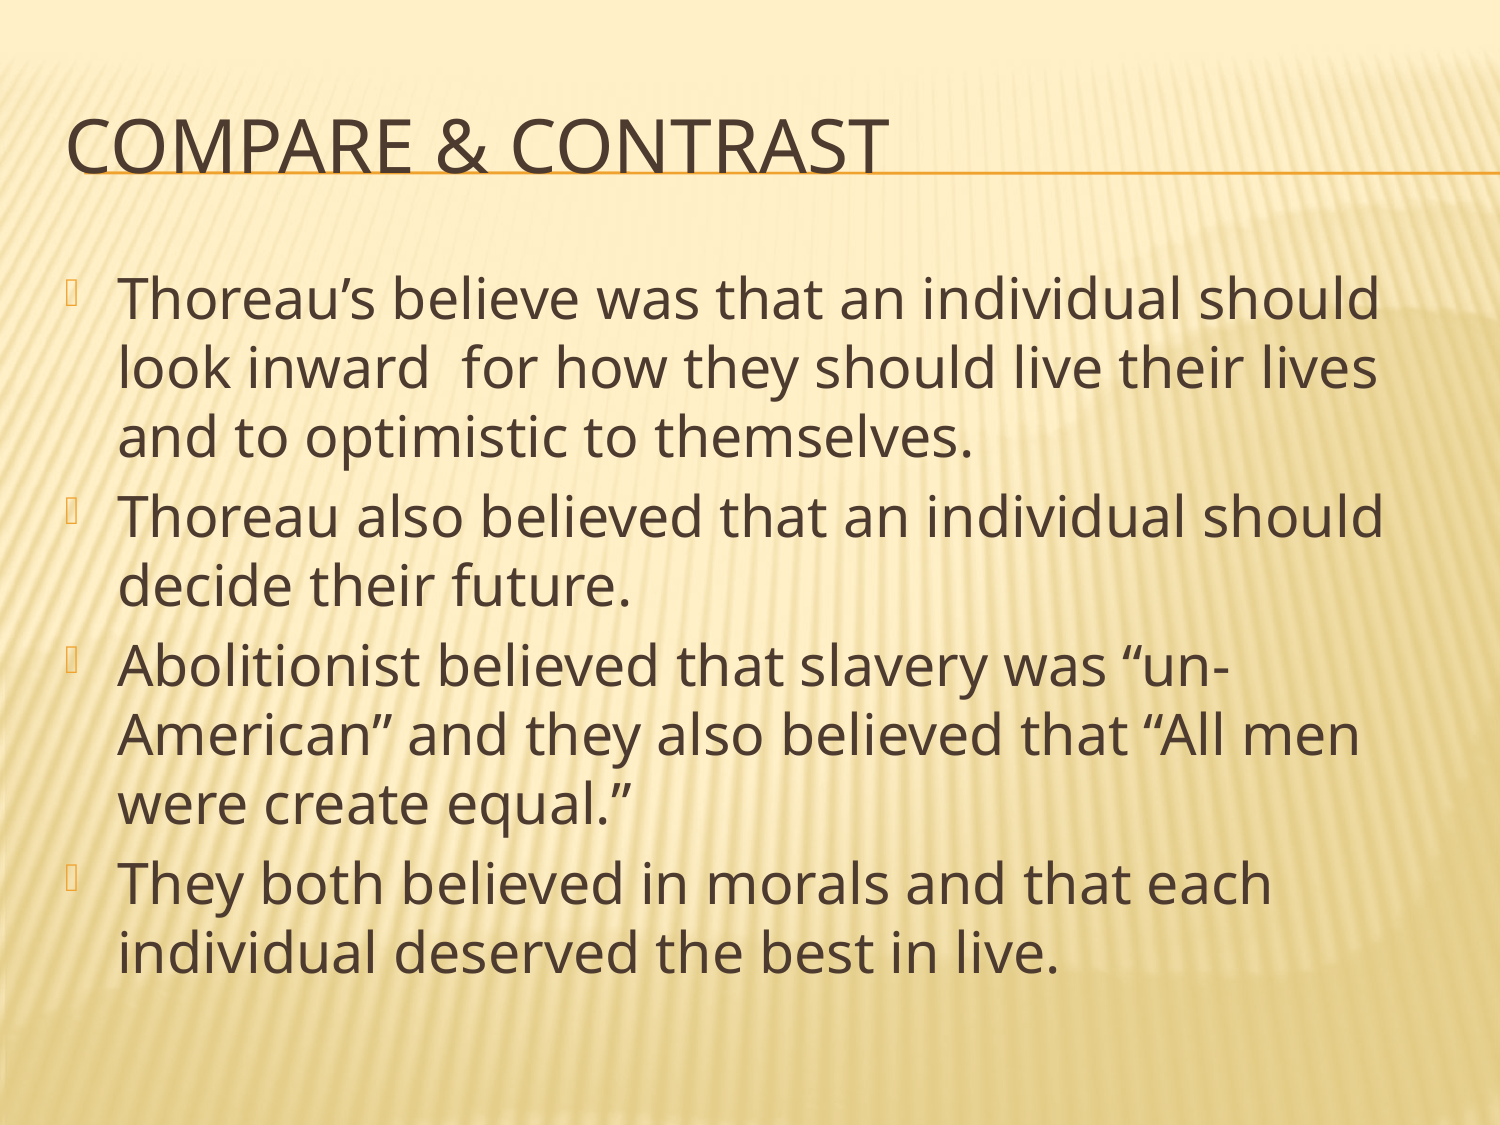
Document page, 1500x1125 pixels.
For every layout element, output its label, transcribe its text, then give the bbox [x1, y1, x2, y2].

list Thoreau’s believe was that an individual should look inward for how they should live their lives and to optimistic to themselves. Thoreau also believed that an individual should decide their future. Abolitionist believed that slavery was “un-American” and they also believed that “All men were create equal.” They both believed in morals and that each individual deserved the best in live. [50, 254, 1475, 998]
title Compare & Contrast [50, 75, 1475, 213]
